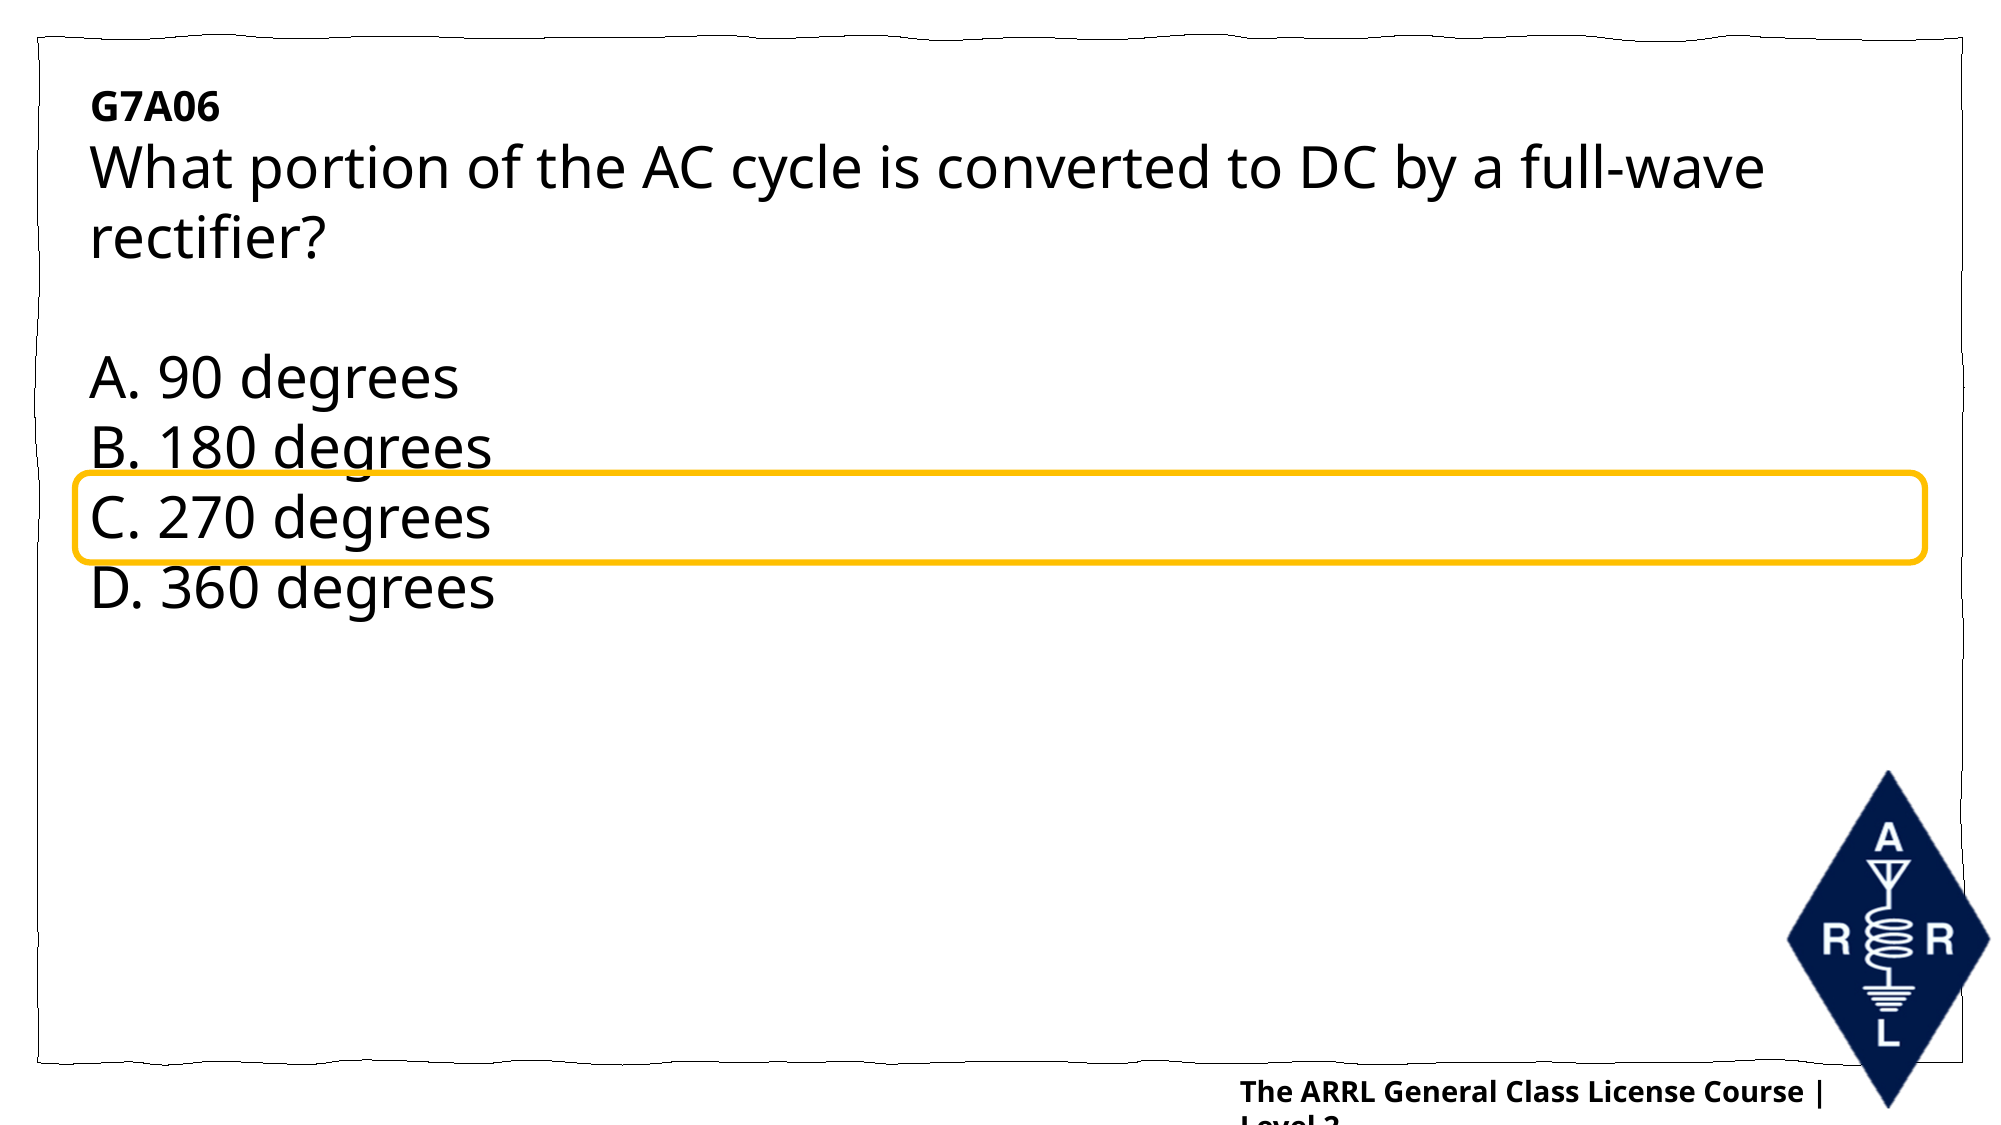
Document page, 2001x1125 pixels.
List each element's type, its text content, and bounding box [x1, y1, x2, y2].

text_box [73, 471, 1927, 564]
text_box G7A06 What portion of the AC cycle is converted to DC by a full-wave rectifier? A. 90 degrees B. 180 degrees C. 270 degrees D. 360 degrees [75, 556, 1850, 628]
picture [1773, 752, 1999, 1125]
text_box G7A06 What portion of the AC cycle is converted to DC by a full-wave rectifier? A. 90 degrees B. 180 degrees C. 270 degrees D. 360 degrees [75, 72, 1850, 479]
